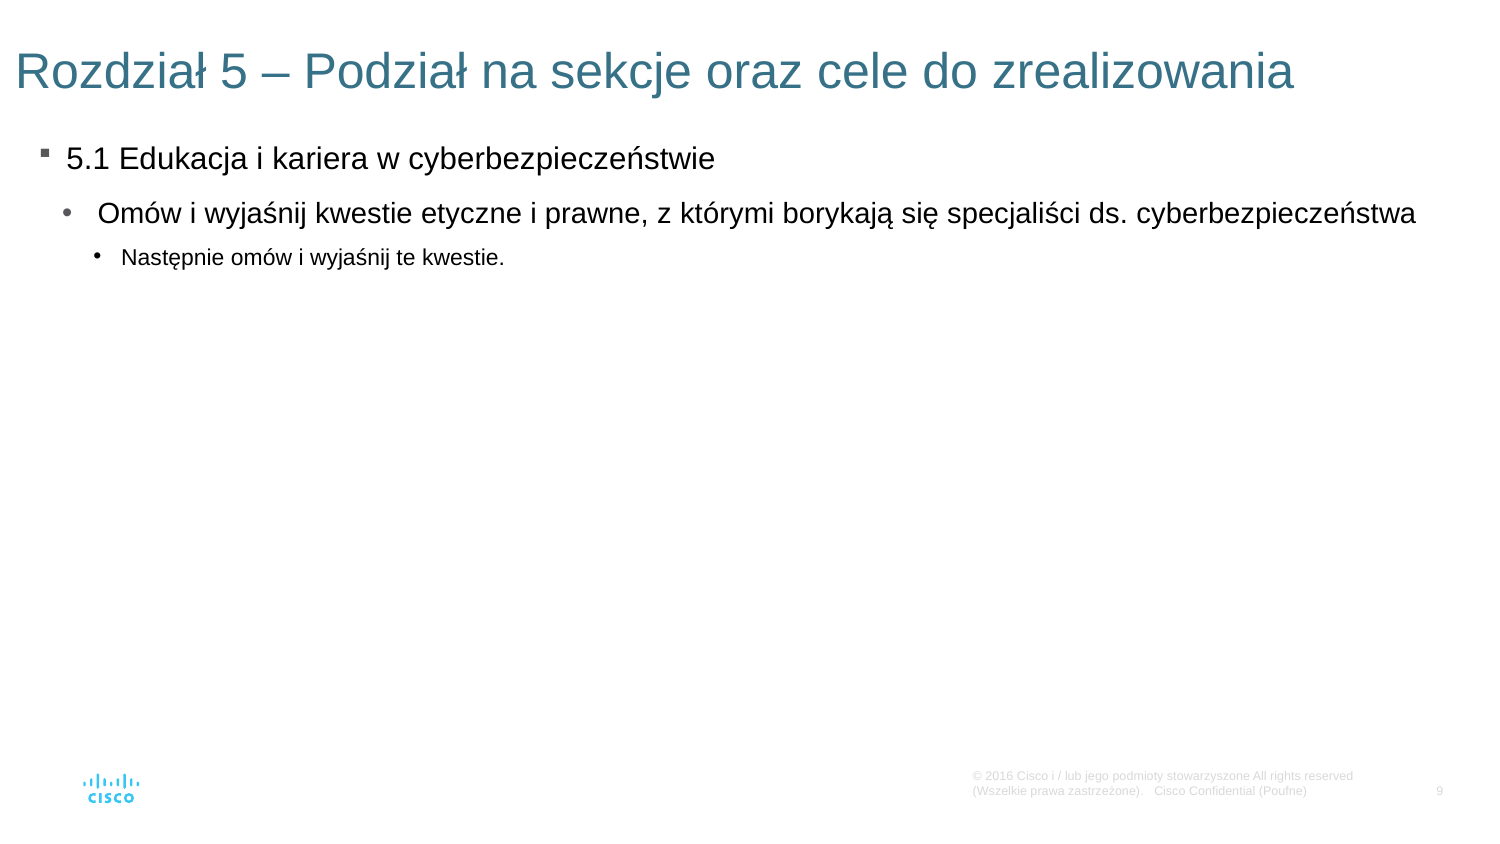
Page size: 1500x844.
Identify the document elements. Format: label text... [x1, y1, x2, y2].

list 5.1 Edukacja i kariera w cyberbezpieczeństwie Omów i wyjaśnij kwestie etyczne i prawne, z którymi borykają się specjaliści ds. cyberbezpieczeństwa Następnie omów i wyjaśnij te kwestie. [23, 131, 1476, 813]
title Rozdział 5 – Podział na sekcje oraz cele do zrealizowania [0, 6, 1500, 131]
